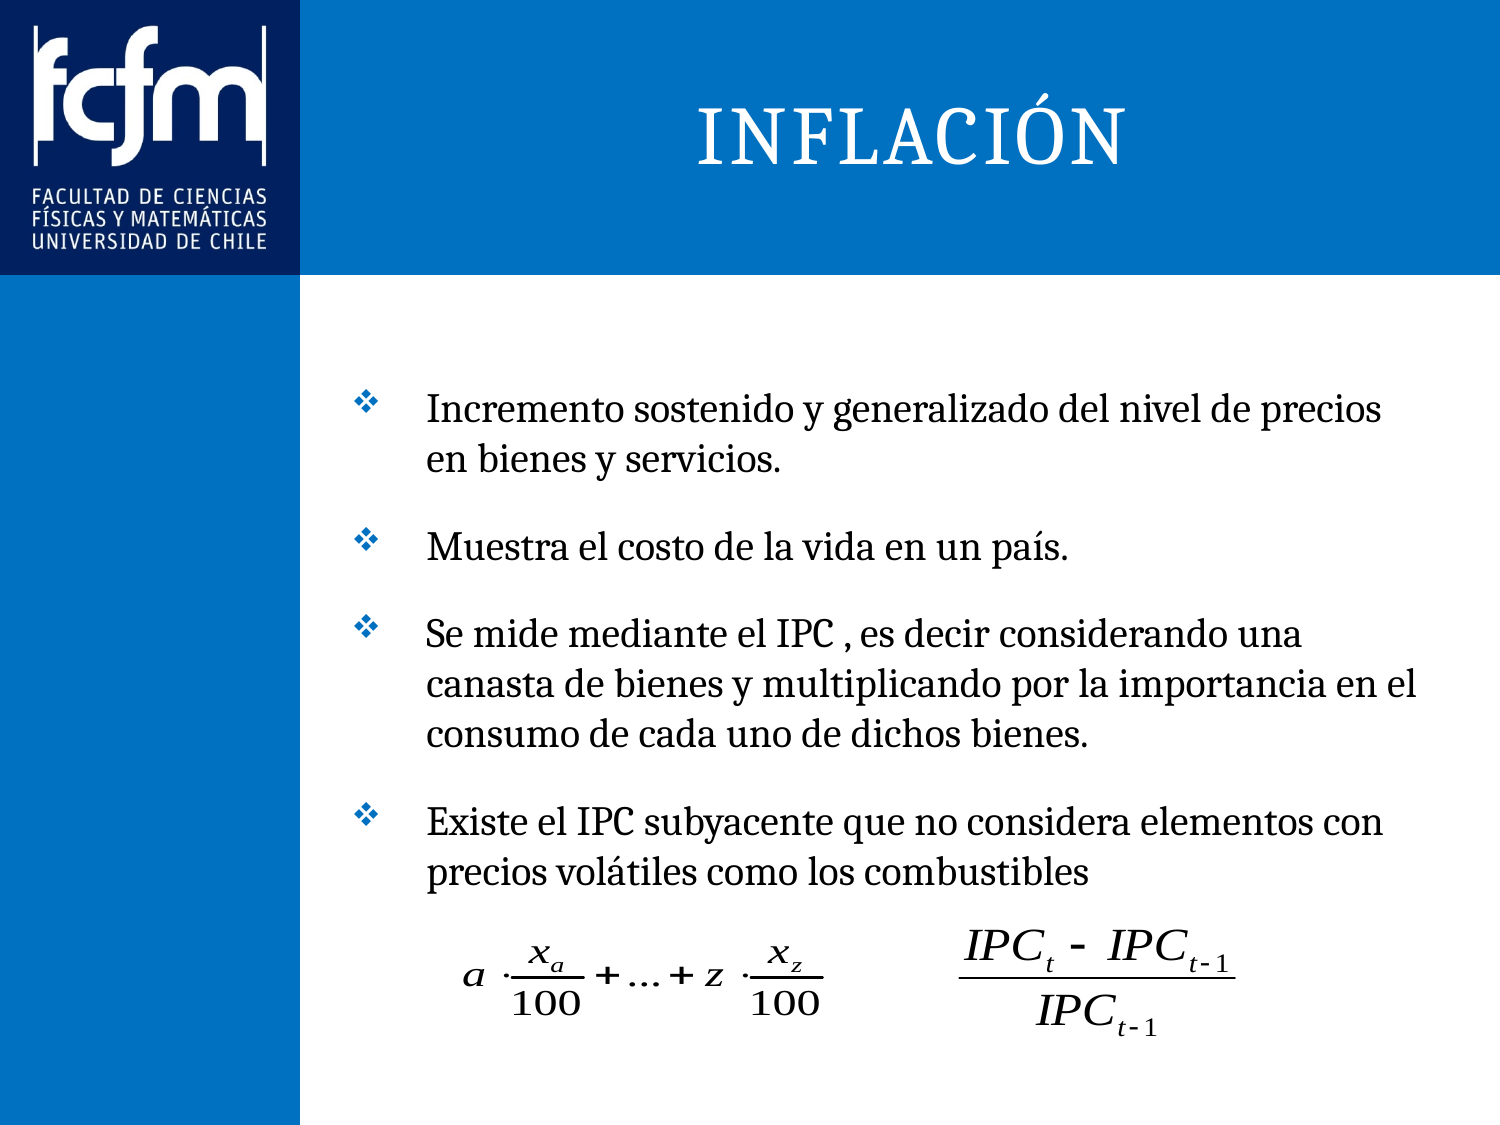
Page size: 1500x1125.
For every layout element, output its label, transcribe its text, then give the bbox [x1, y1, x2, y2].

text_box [454, 928, 834, 1024]
title INFLACIÓN [399, 37, 1425, 225]
picture [29, 18, 272, 254]
text_box Incremento sostenido y generalizado del nivel de precios en bienes y servicios. Muestra el costo de la vida en un país. Se mide mediante el IPC , es decir considerando una canasta de bienes y multiplicando por la importancia en el consumo de cada uno de dichos bienes. Existe el IPC subyacente que no considera elementos con precios volátiles como los combustibles [336, 373, 1447, 1004]
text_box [950, 916, 1247, 1048]
